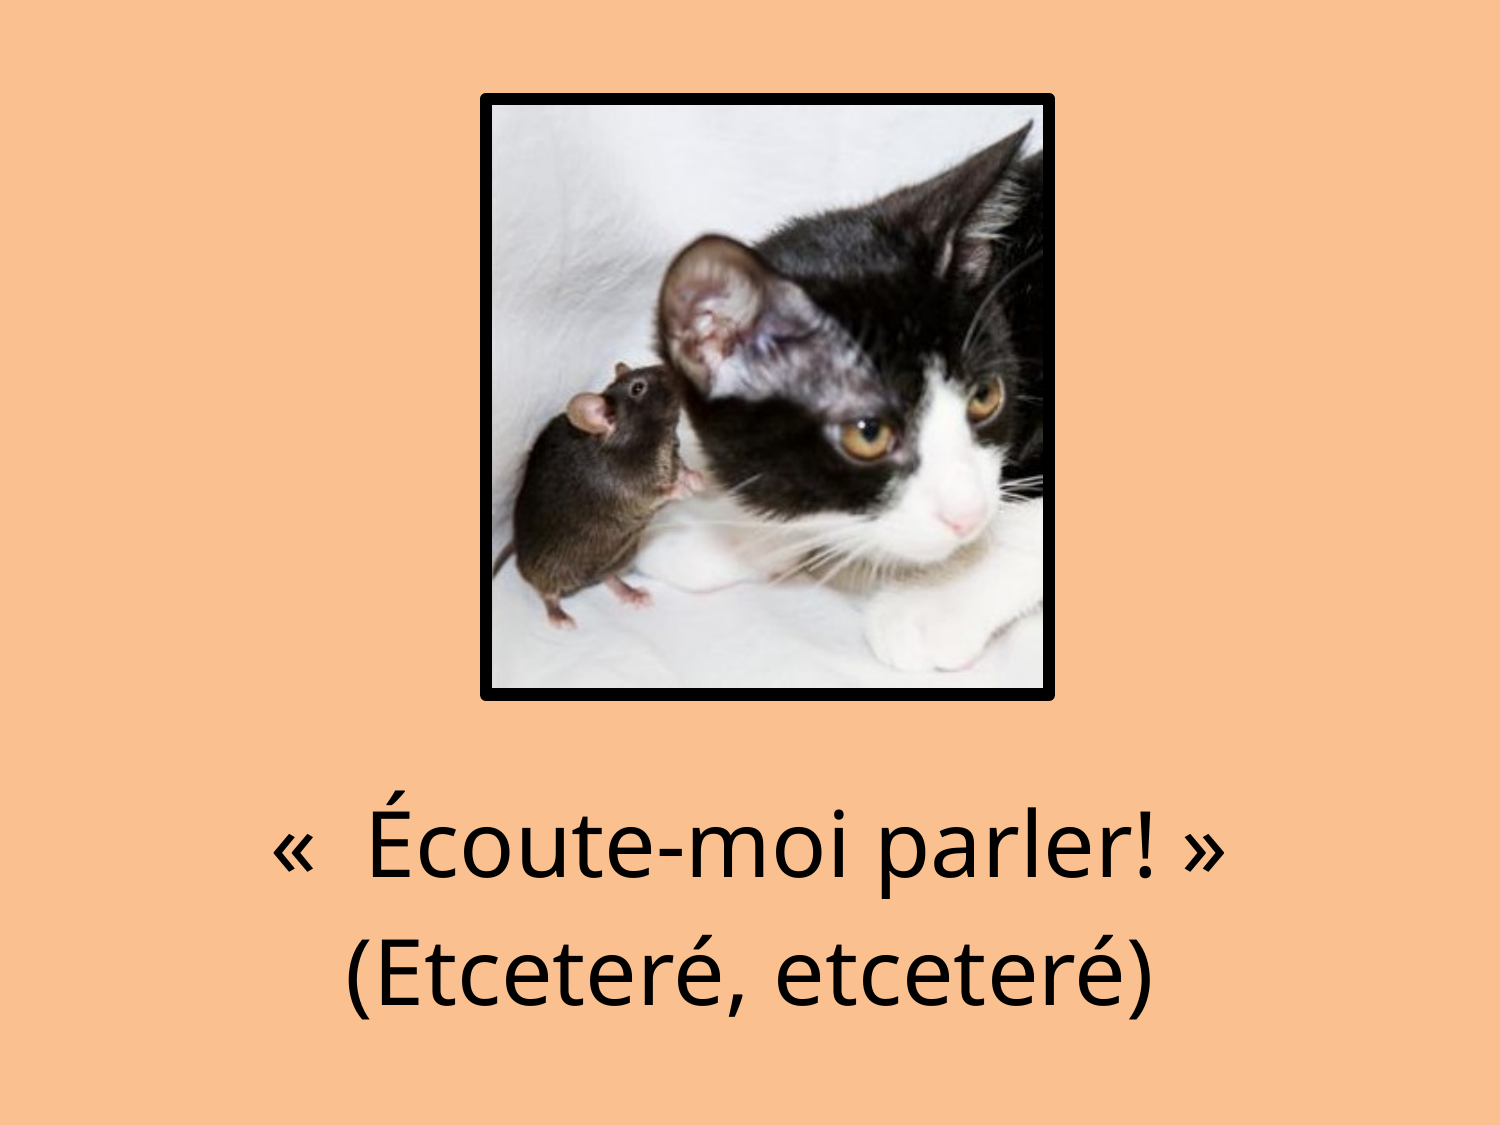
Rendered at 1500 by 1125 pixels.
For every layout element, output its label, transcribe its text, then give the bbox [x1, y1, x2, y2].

picture [491, 105, 1044, 689]
list « Écoute-moi parler! » (Etceteré, etceteré) [75, 778, 1425, 1067]
